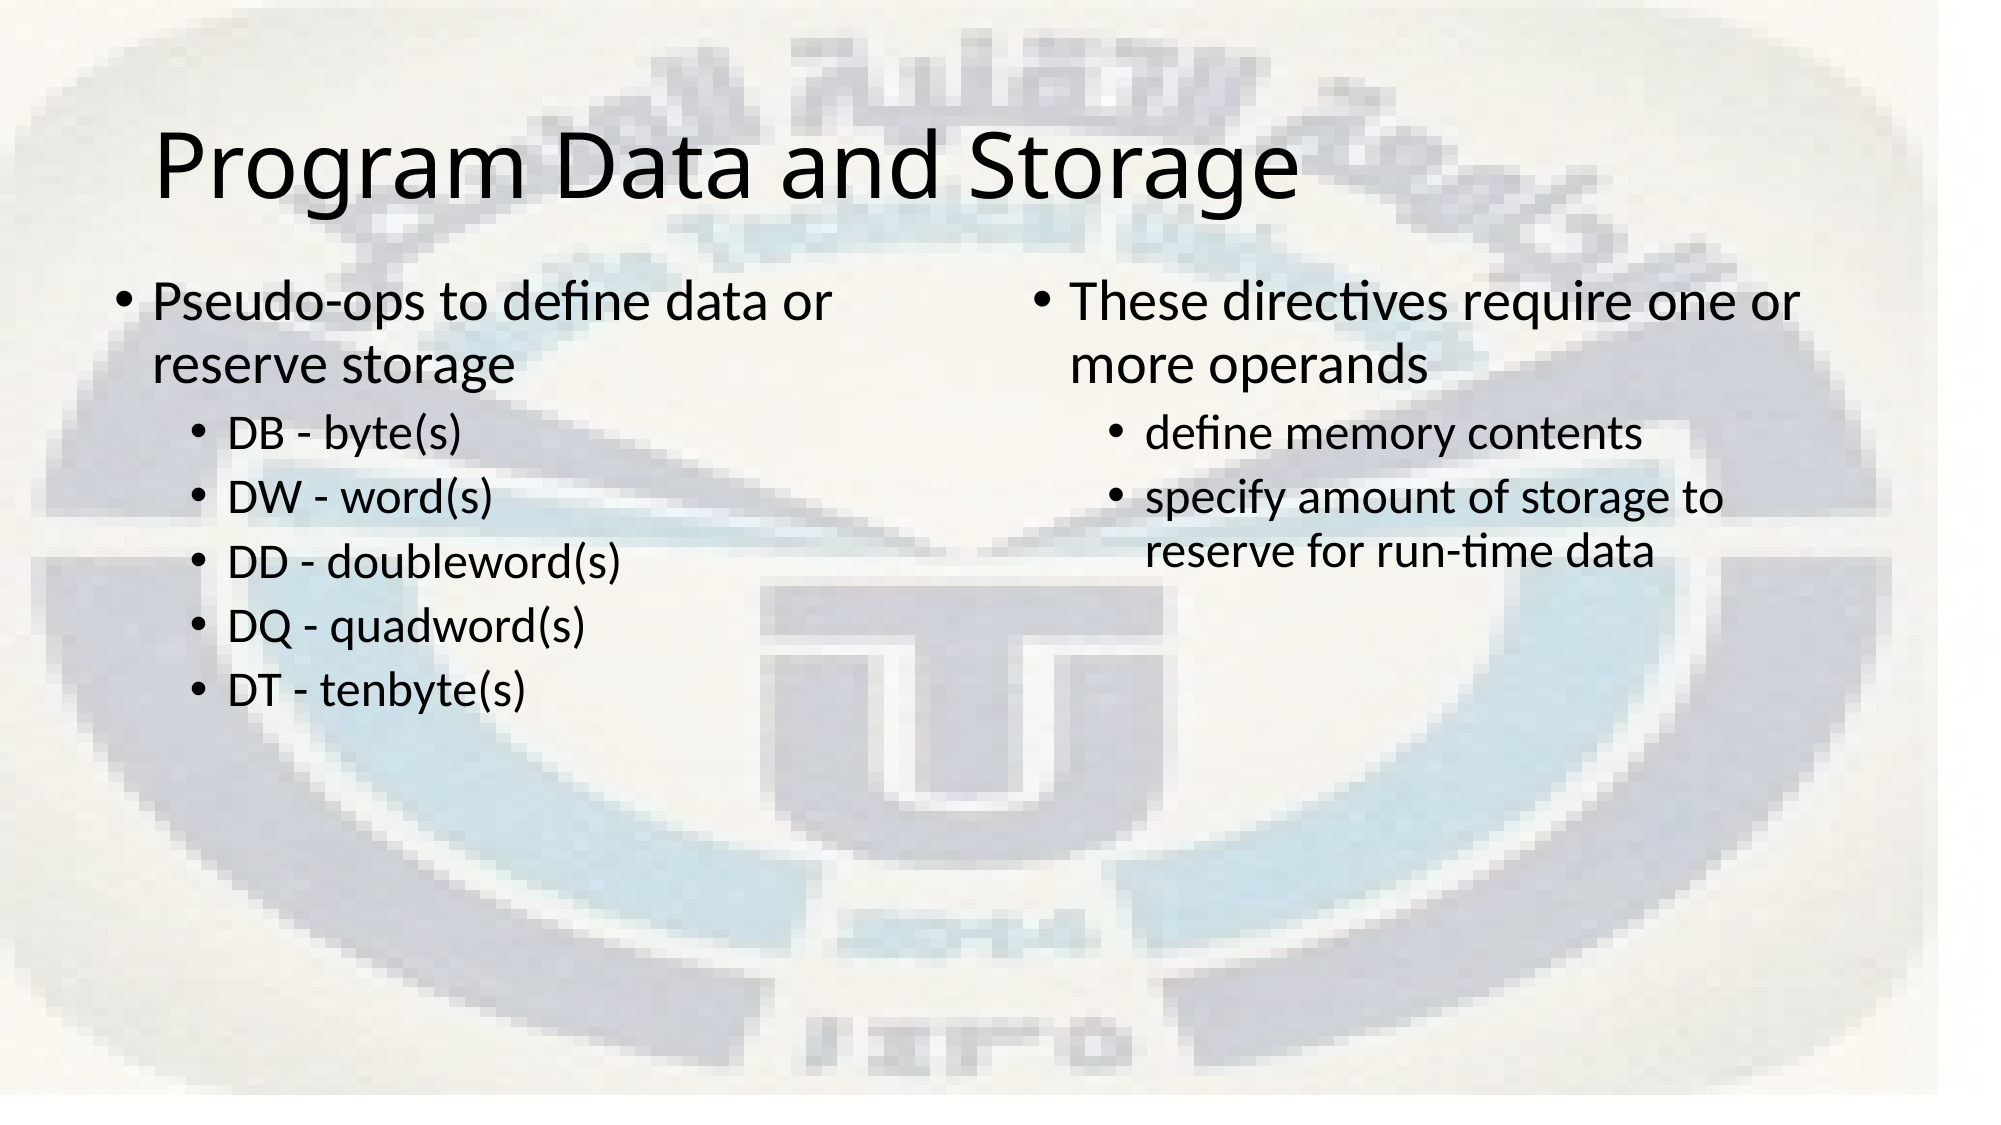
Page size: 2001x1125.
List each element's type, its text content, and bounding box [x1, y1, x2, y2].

list Pseudo-ops to define data or reserve storage DB - byte(s) DW - word(s) DD - doubleword(s) DQ - quadword(s) DT - tenbyte(s) [99, 262, 983, 1005]
list These directives require one or more operands define memory contents specify amount of storage to reserve for run-time data [1017, 262, 1900, 1005]
text_box Label Operator Operand[s] ;Comment INIT: mov ax, bx ; Copy contents of bx into ax Label - INIT: Operator - mov Operands - ax and bx Comment - alphanumeric string between ; and \n Not case sensitive Unlike other assemblers, destination operand is first mov is the mnemonic that the assembler translates into an opcode [0, 0, 2000, 1125]
title Program Data and Storage [137, 59, 1863, 278]
